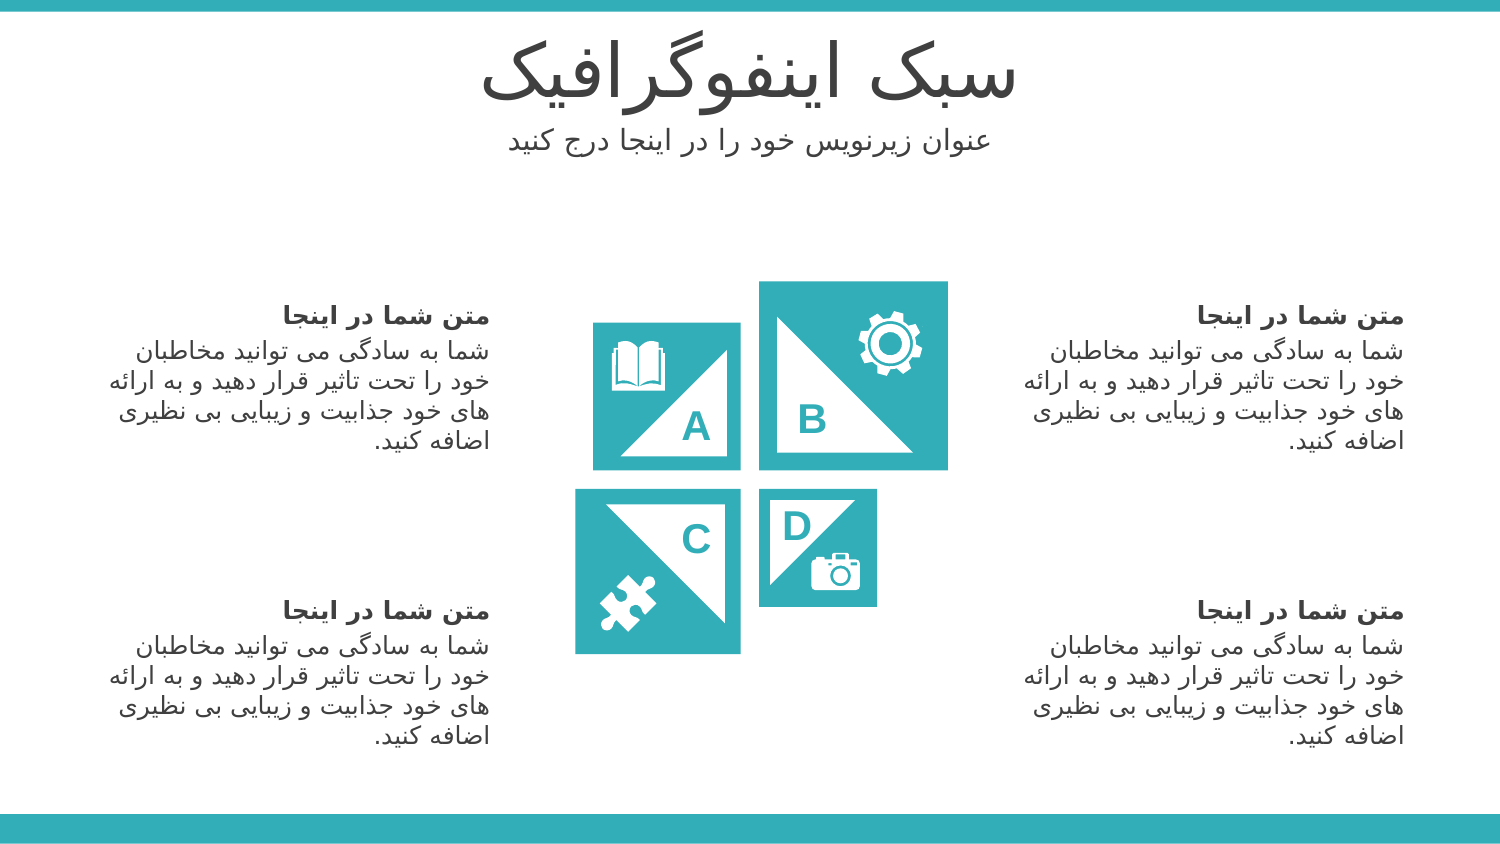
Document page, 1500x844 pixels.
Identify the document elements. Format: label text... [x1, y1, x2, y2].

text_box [88, 291, 506, 434]
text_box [758, 281, 949, 471]
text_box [575, 488, 741, 655]
list سبک اینفوگرافیک [0, 20, 1500, 114]
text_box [1002, 586, 1421, 729]
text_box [88, 586, 506, 729]
list عنوان زیرنویس خود را در اینجا درج کنید [0, 114, 1500, 162]
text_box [758, 488, 878, 608]
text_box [1002, 291, 1421, 434]
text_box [592, 322, 741, 471]
